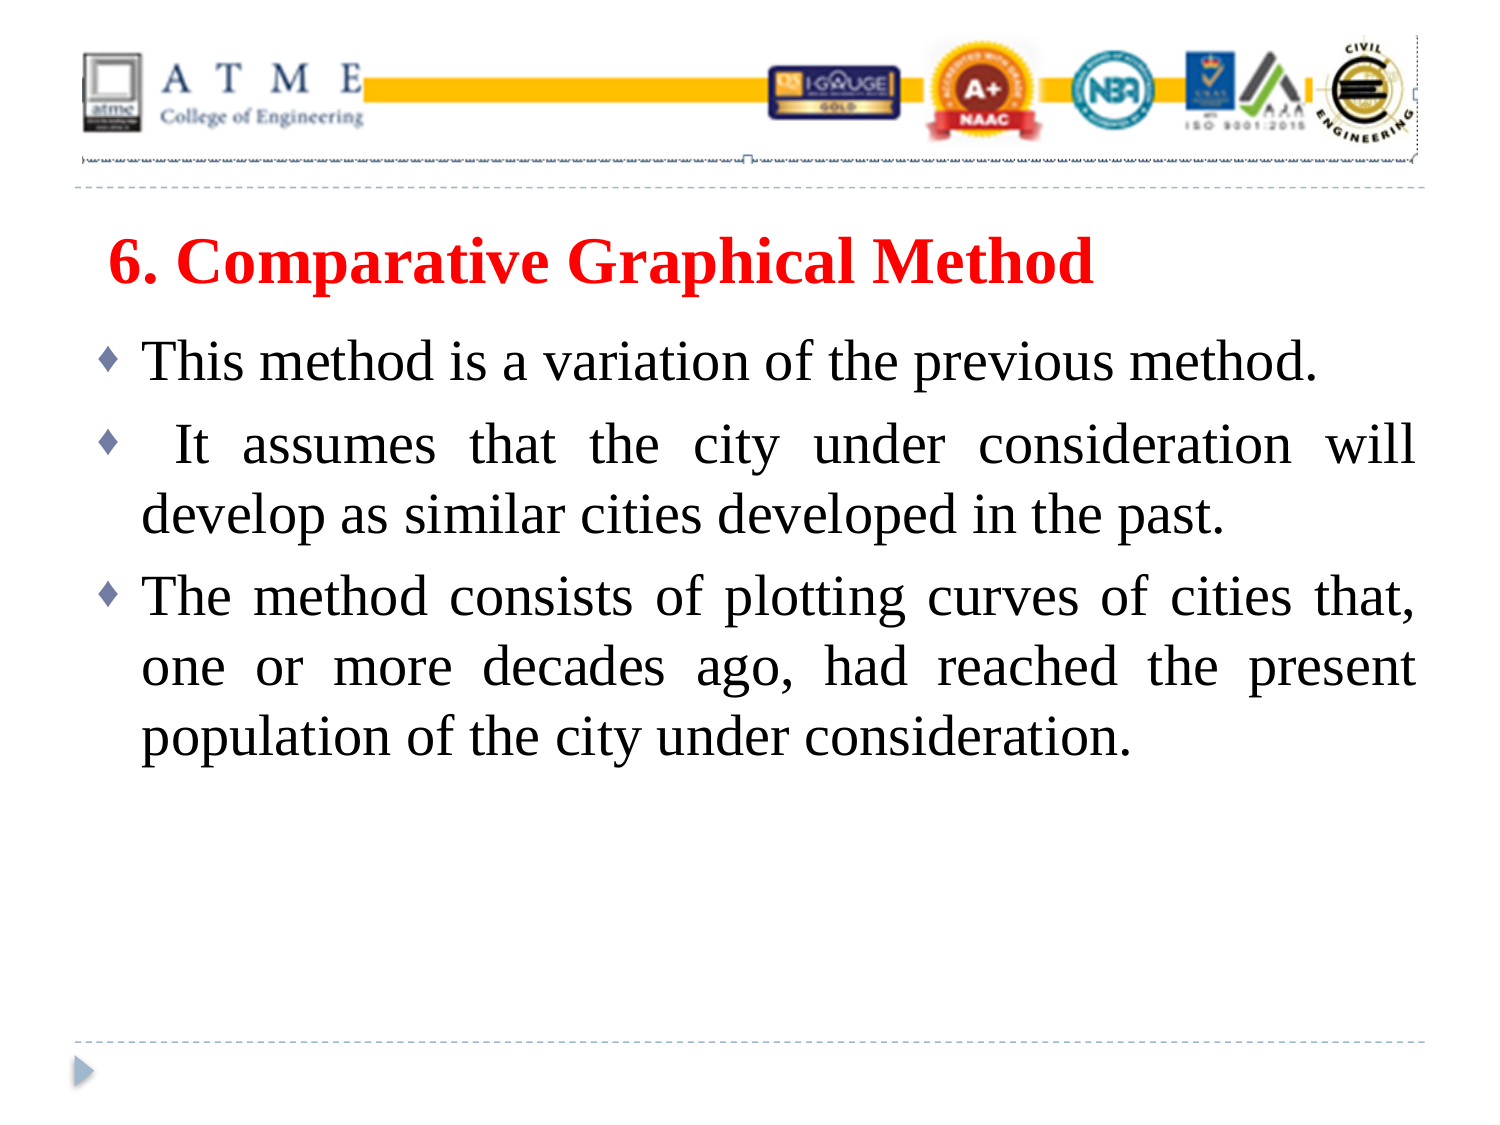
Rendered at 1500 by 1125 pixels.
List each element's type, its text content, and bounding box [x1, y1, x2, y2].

list This method is a variation of the previous method. It assumes that the city under consideration will develop as similar cities developed in the past. The method consists of plotting curves of cities that, one or more decades ago, had reached the present population of the city under consideration. [82, 314, 1432, 1125]
title 6. Comparative Graphical Method [93, 117, 1444, 305]
picture [82, 35, 1418, 164]
